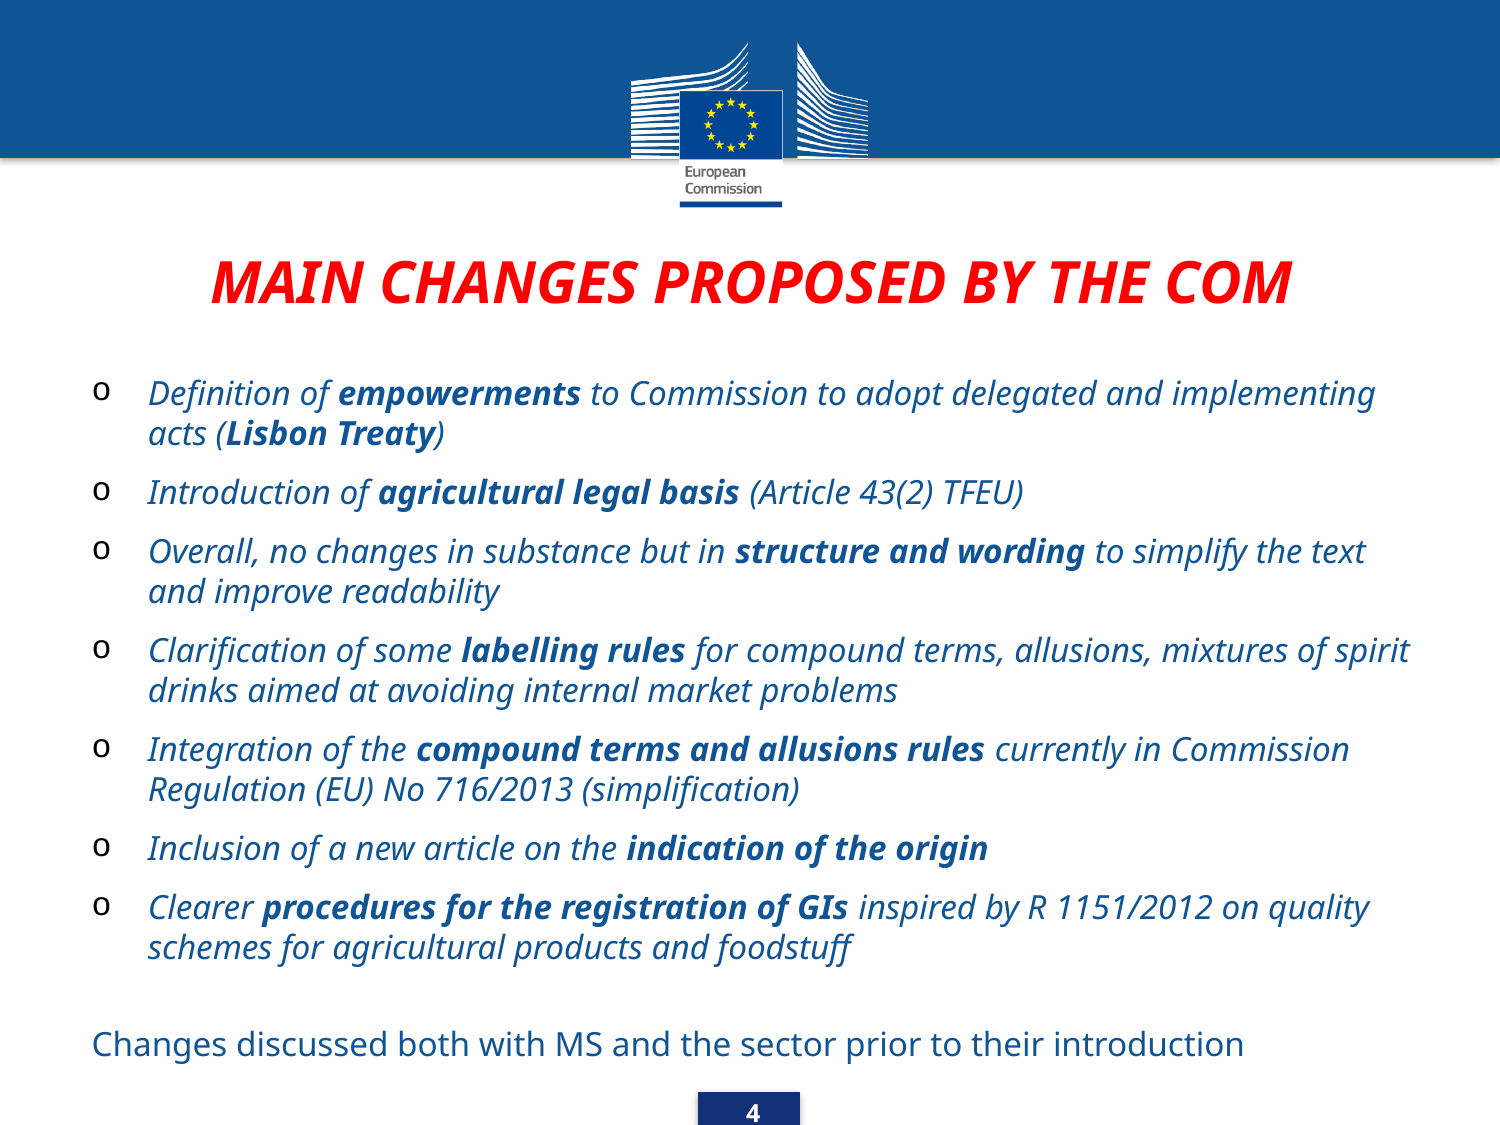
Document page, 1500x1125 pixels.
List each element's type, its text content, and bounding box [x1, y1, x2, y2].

list Main Changes Proposed by the COM Definition of empowerments to Commission to adopt delegated and implementing acts (Lisbon Treaty) Introduction of agricultural legal basis (Article 43(2) TFEU) Overall, no changes in substance but in structure and wording to simplify the text and improve readability Clarification of some labelling rules for compound terms, allusions, mixtures of spirit drinks aimed at avoiding internal market problems Integration of the compound terms and allusions rules currently in Commission Regulation (EU) No 716/2013 (simplification) Inclusion of a new article on the indication of the origin Clearer procedures for the registration of GIs inspired by R 1151/2012 on quality schemes for agricultural products and foodstuff Changes discussed both with MS and the sector prior to their introduction [76, 196, 1427, 1094]
picture [631, 42, 868, 196]
